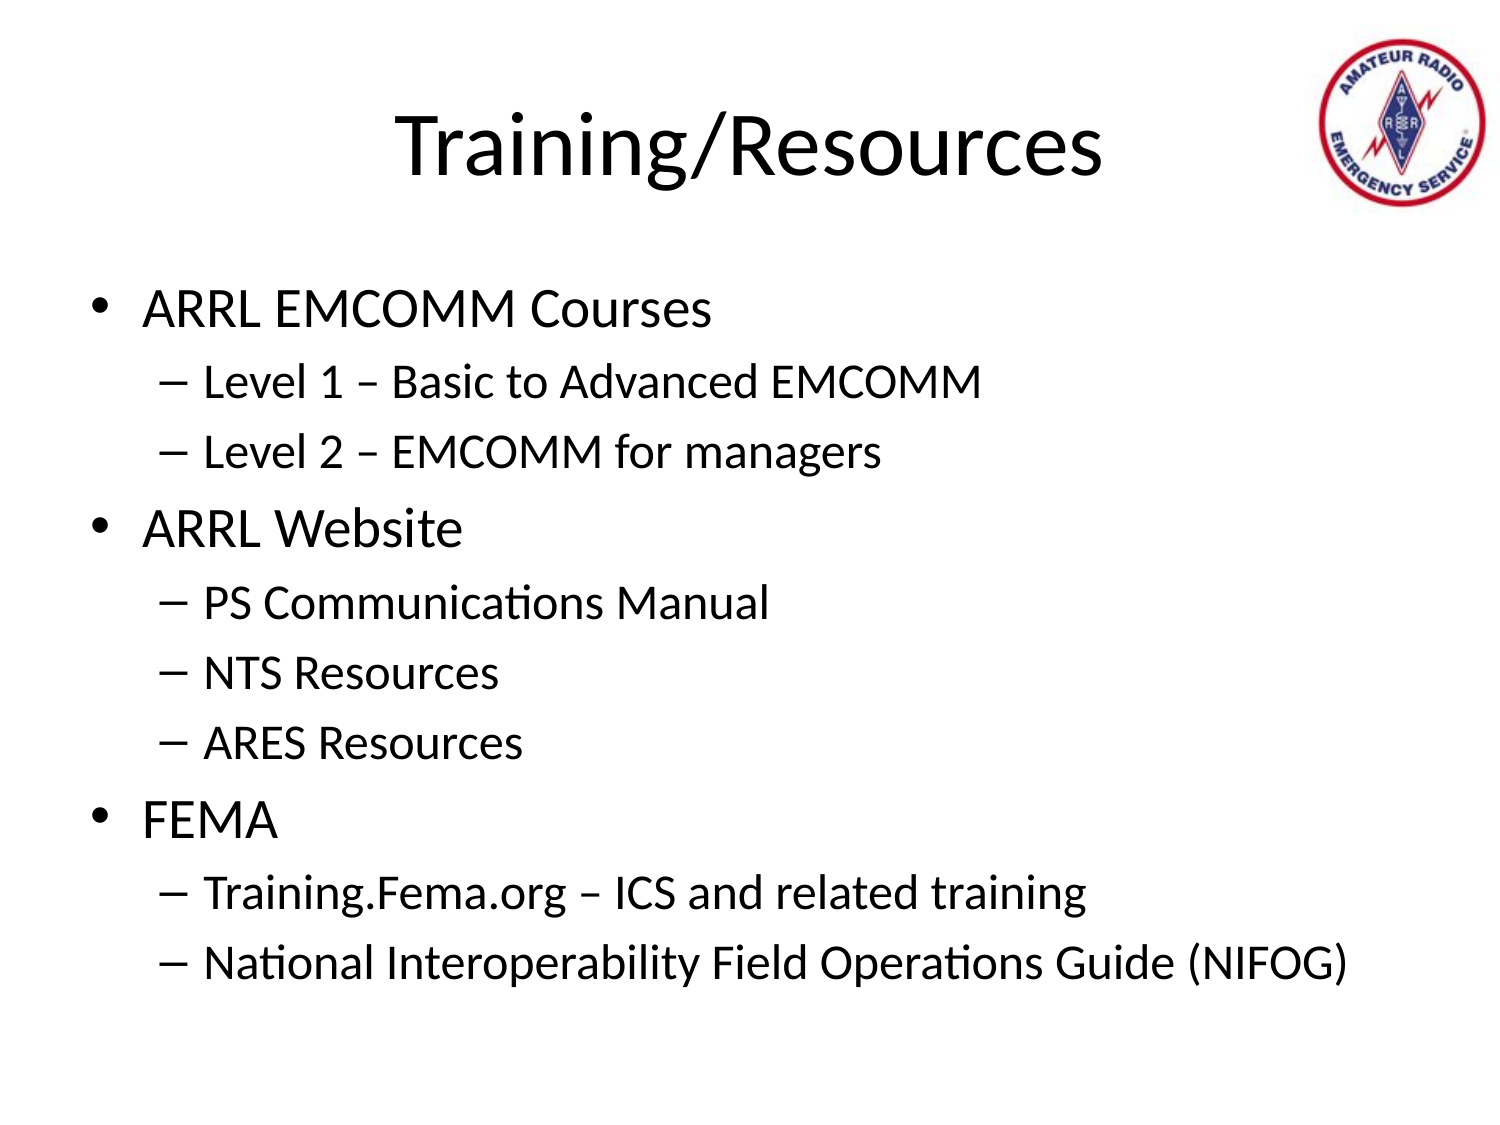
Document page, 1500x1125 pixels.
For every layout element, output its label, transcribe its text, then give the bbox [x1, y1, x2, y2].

title Training/Resources [75, 45, 1425, 233]
list ARRL EMCOMM Courses Level 1 – Basic to Advanced EMCOMM Level 2 – EMCOMM for managers ARRL Website PS Communications Manual NTS Resources ARES Resources FEMA Training.Fema.org – ICS and related training National Interoperability Field Operations Guide (NIFOG) [75, 262, 1425, 1005]
picture [1304, 24, 1500, 213]
